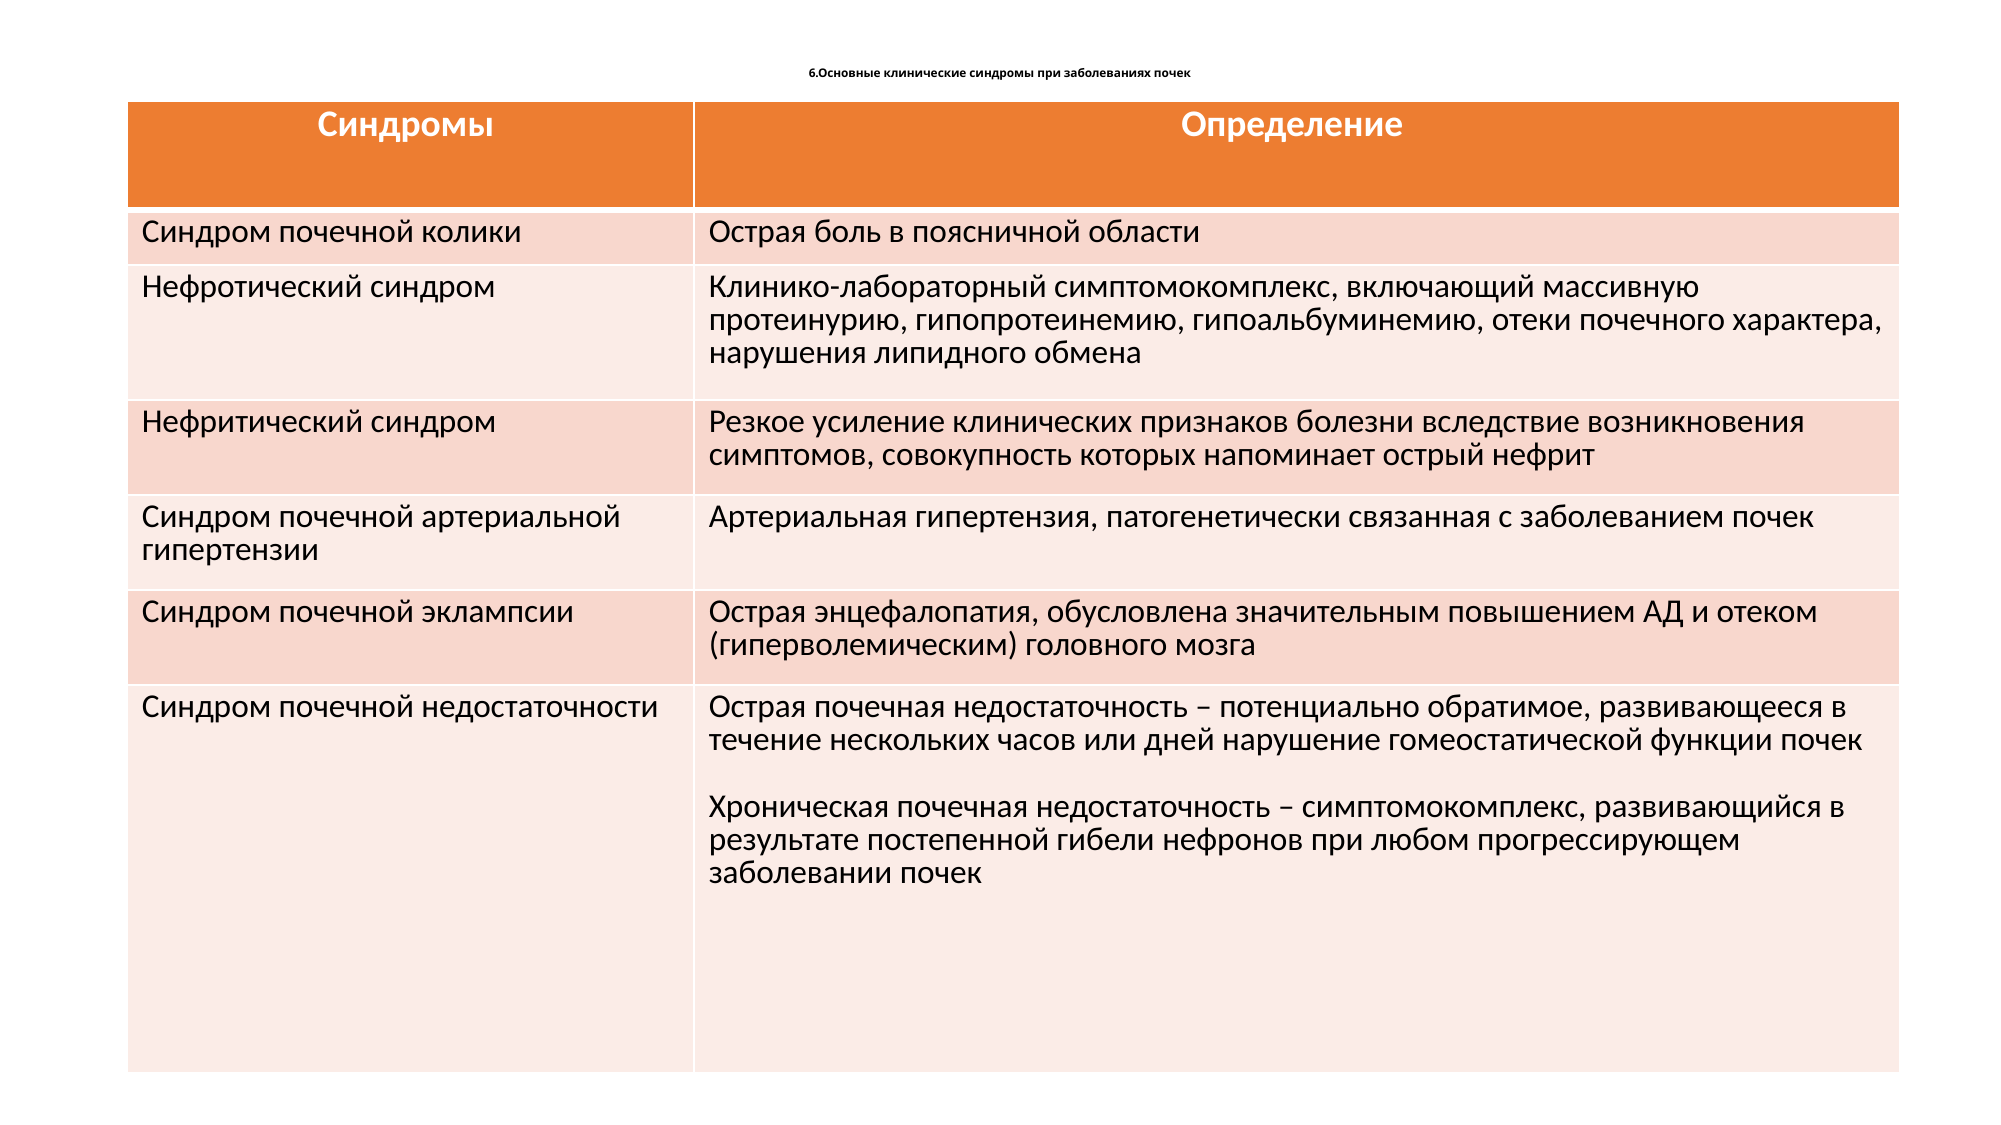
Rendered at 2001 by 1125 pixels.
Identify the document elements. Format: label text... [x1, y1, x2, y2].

table_cell Синдром почечной колики [128, 213, 693, 264]
table_cell Синдром почечной артериальной гипертензии [128, 496, 693, 589]
table_cell Синдром почечной эклампсии [128, 591, 693, 684]
table_cell Нефротический синдром [128, 266, 693, 399]
table_cell Артериальная гипертензия, патогенетически связанная с заболеванием почек [695, 496, 1899, 589]
table_cell Острая энцефалопатия, обусловлена значительным повышением АД и отеком (гиперволемическим) головного мозга [695, 591, 1899, 684]
table_cell Нефритический синдром [128, 401, 693, 494]
table_cell Острая боль в поясничной области [695, 213, 1899, 264]
table_cell Синдром почечной недостаточности [128, 686, 693, 1072]
table_cell Острая почечная недостаточность – потенциально обратимое, развивающееся в течение нескольких часов или дней нарушение гомеостатической функции почек Хроническая почечная недостаточность – симптомокомплекс, развивающийся в результате постепенной гибели нефронов при любом прогрессирующем заболевании почек [695, 686, 1899, 1072]
table_header Определение [695, 102, 1899, 207]
table_cell Резкое усиление клинических признаков болезни вследствие возникновения симптомов, совокупность которых напоминает острый нефрит [695, 401, 1899, 494]
table_header Синдромы [128, 102, 693, 207]
title 6.Основные клинические синдромы при заболеваниях почек [137, 59, 1863, 100]
table_cell Клинико-лабораторный симптомокомплекс, включающий массивную протеинурию, гипопротеинемию, гипоальбуминемию, отеки почечного характера, нарушения липидного обмена [695, 266, 1899, 399]
